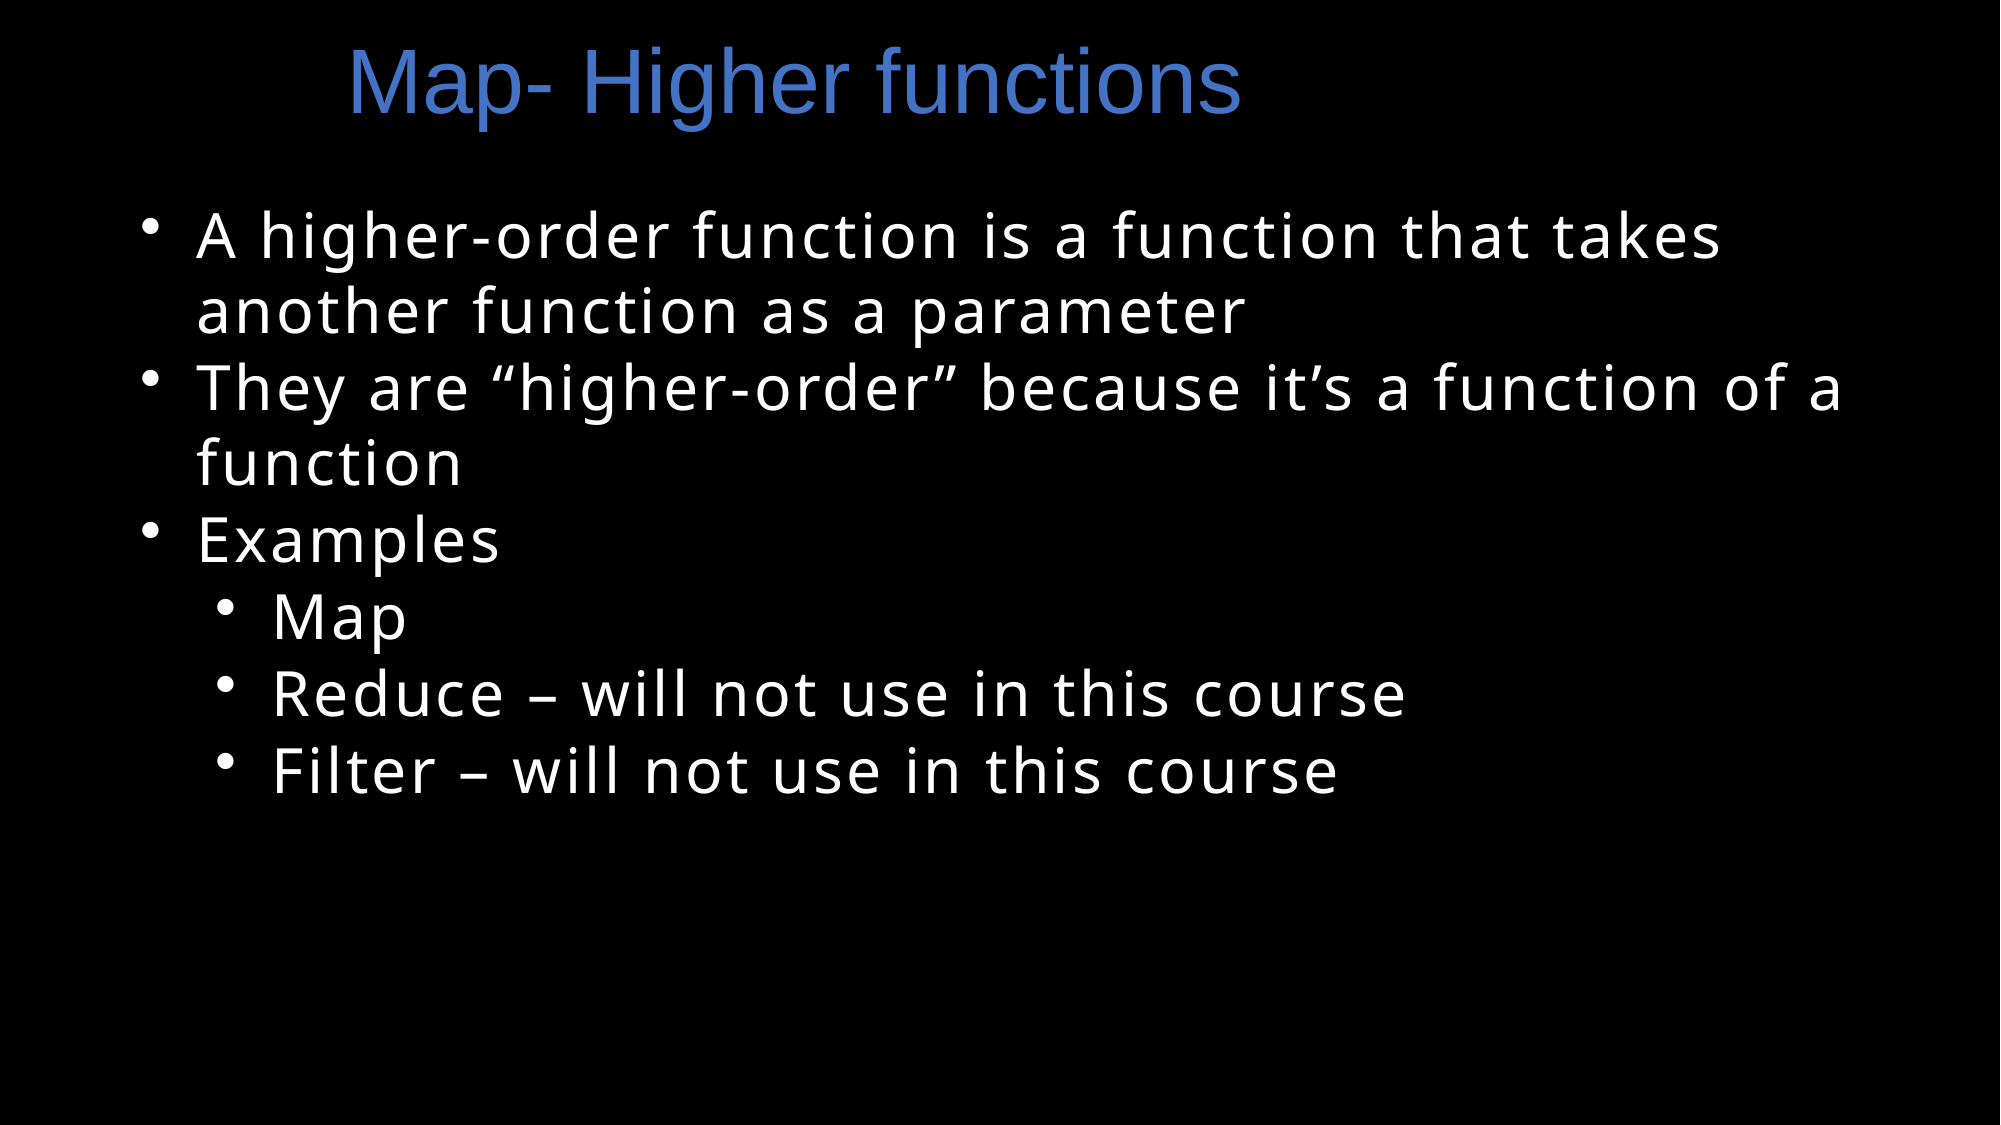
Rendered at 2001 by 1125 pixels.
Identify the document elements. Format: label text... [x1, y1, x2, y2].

title Map- Higher functions [344, 0, 1389, 171]
text_box A higher-order function is a function that takes another function as a parameter They are “higher-order” because it’s a function of a function Examples Map Reduce – will not use in this course Filter – will not use in this course [138, 194, 1862, 806]
